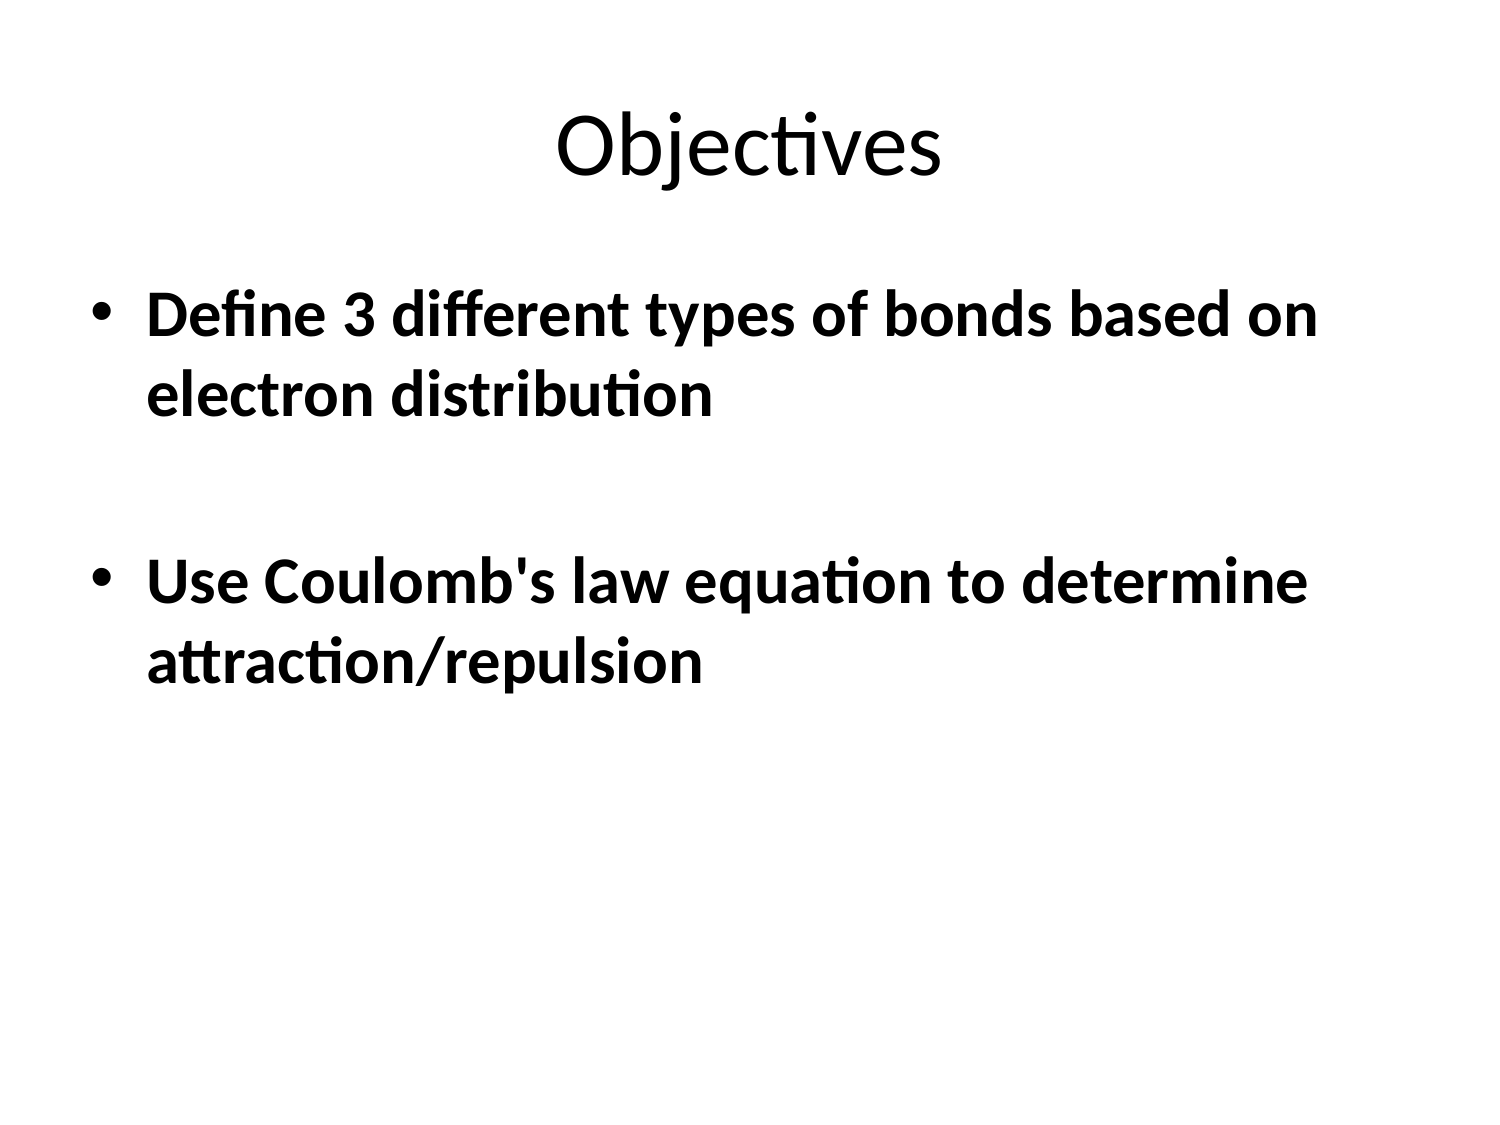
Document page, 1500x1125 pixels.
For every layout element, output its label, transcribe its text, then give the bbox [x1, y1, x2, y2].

title Objectives [75, 45, 1425, 233]
list Define 3 different types of bonds based on electron distribution Use Coulomb's law equation to determine attraction/repulsion [75, 262, 1425, 1005]
